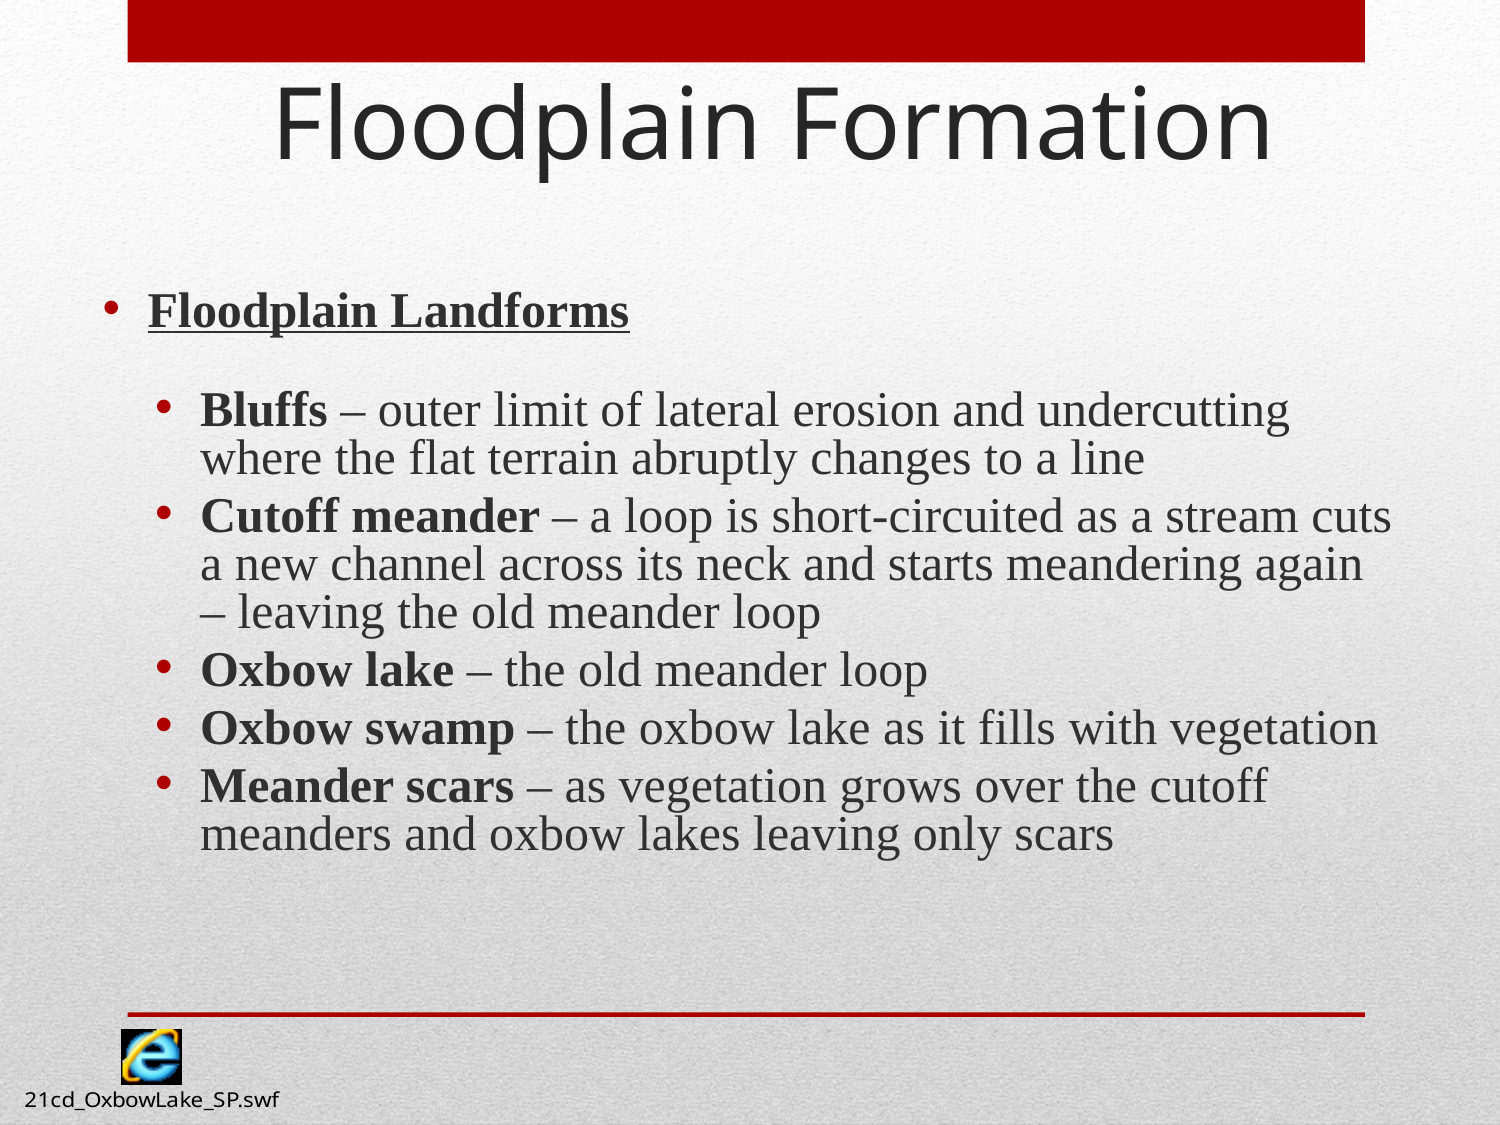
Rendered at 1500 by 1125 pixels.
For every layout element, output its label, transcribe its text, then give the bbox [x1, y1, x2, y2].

list Floodplain Landforms Bluffs – outer limit of lateral erosion and undercutting where the flat terrain abruptly changes to a line Cutoff meander – a loop is short-circuited as a stream cuts a new channel across its neck and starts meandering again – leaving the old meander loop Oxbow lake – the old meander loop Oxbow swamp – the oxbow lake as it fills with vegetation Meander scars – as vegetation grows over the cutoff meanders and oxbow lakes leaving only scars [87, 187, 1413, 950]
title Floodplain Formation [75, 0, 1473, 188]
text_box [0, 1028, 305, 1122]
